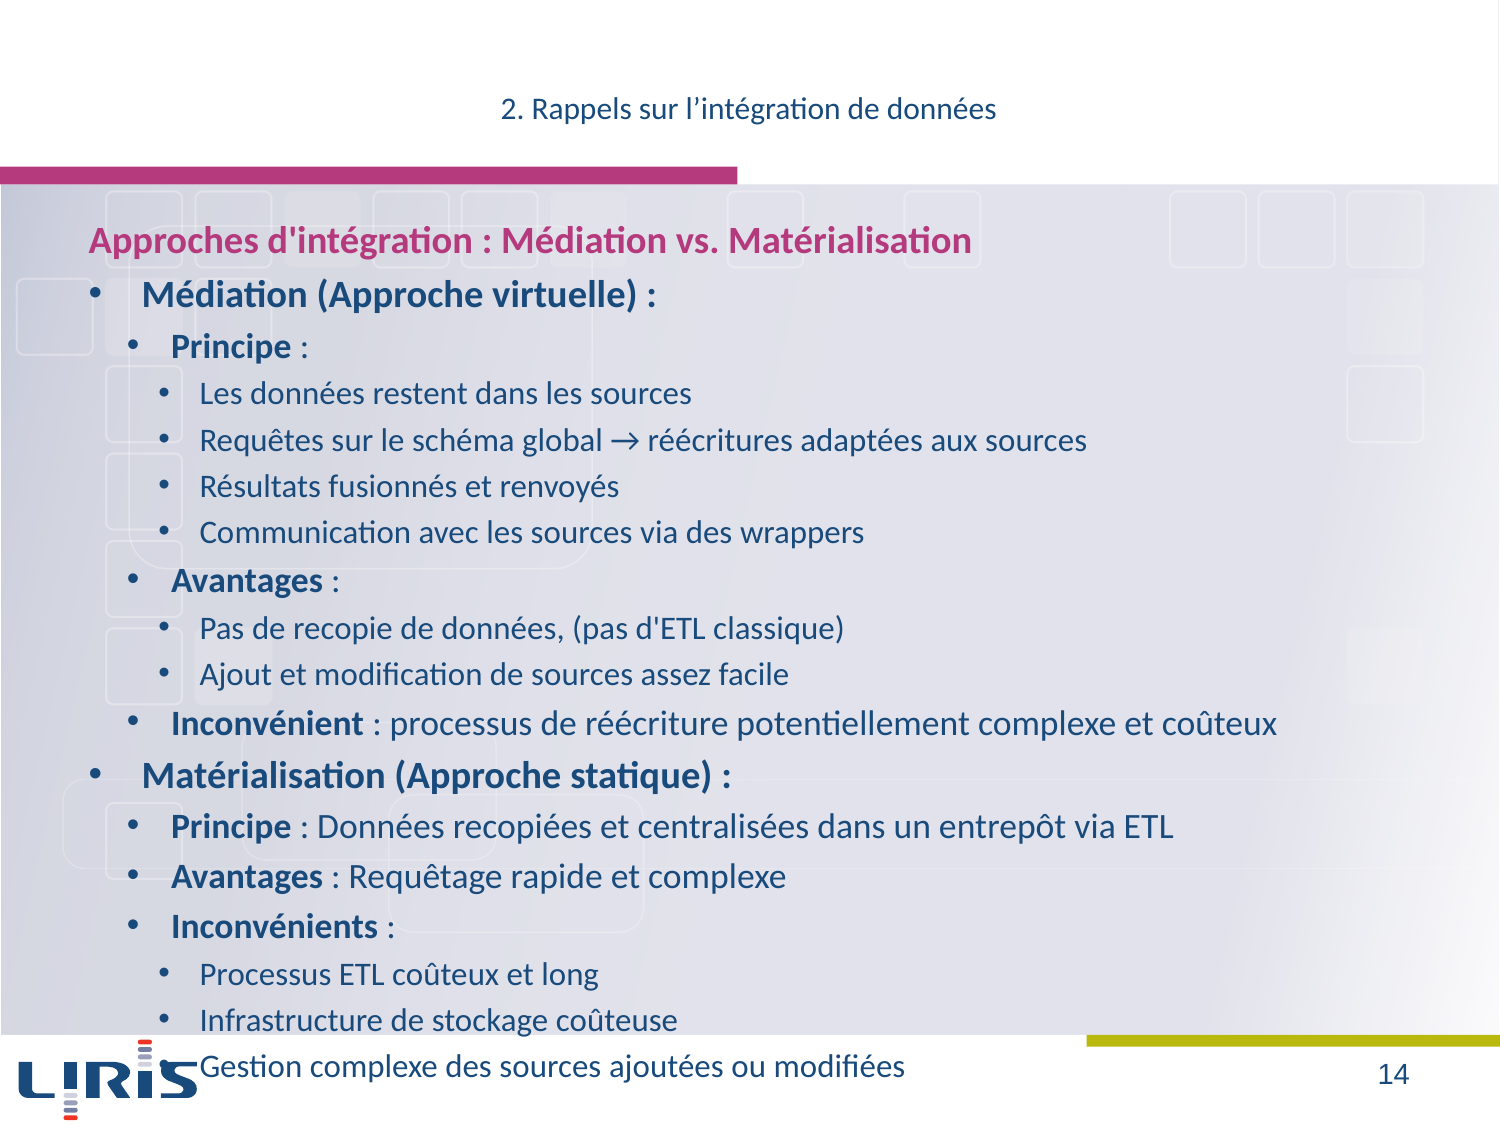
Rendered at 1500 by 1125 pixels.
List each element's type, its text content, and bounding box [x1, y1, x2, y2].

list Approches d'intégration : Médiation vs. Matérialisation Médiation (Approche virtuelle) : Principe : Les données restent dans les sources Requêtes sur le schéma global → réécritures adaptées aux sources Résultats fusionnés et renvoyés Communication avec les sources via des wrappers Avantages : Pas de recopie de données, (pas d'ETL classique) Ajout et modification de sources assez facile Inconvénient : processus de réécriture potentiellement complexe et coûteux Matérialisation (Approche statique) : Principe : Données recopiées et centralisées dans un entrepôt via ETL Avantages : Requêtage rapide et complexe Inconvénients : Processus ETL coûteux et long Infrastructure de stockage coûteuse Gestion complexe des sources ajoutées ou modifiées [73, 208, 1487, 1103]
title 2. Rappels sur l’intégration de données [73, 79, 1424, 172]
picture [1, 185, 1499, 1034]
slide_number 14 [1230, 1042, 1425, 1103]
